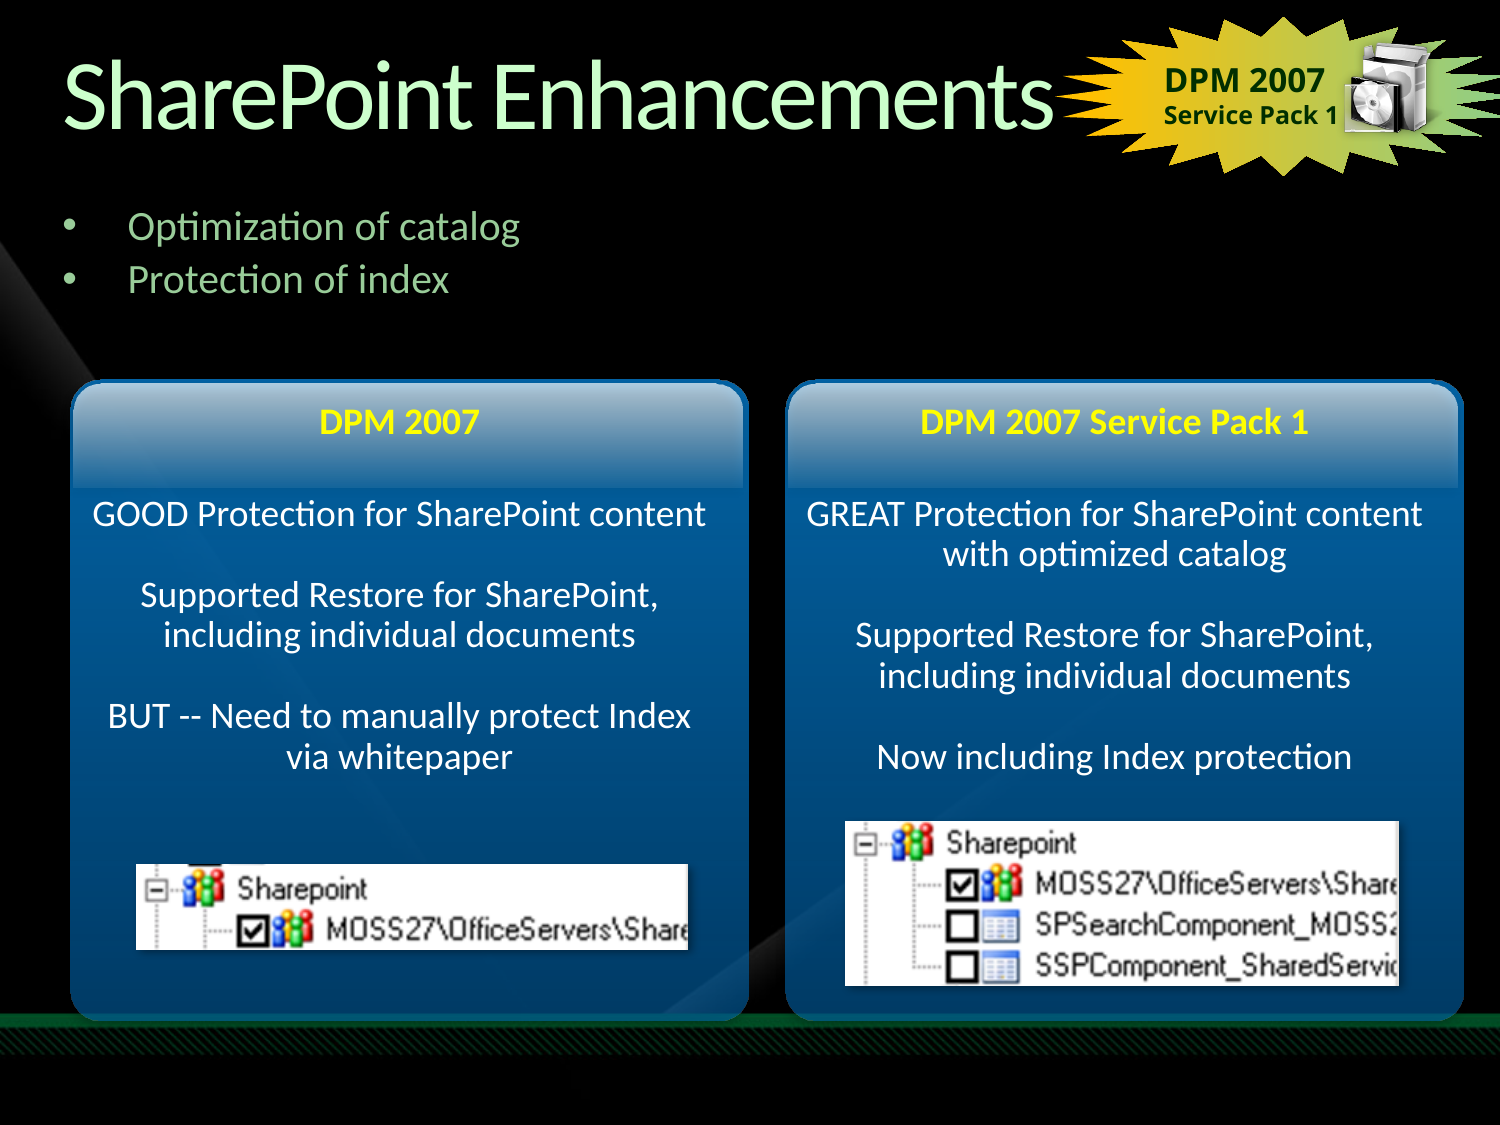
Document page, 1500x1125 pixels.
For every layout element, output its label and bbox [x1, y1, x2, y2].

title [62, 42, 1054, 134]
list [62, 204, 1139, 306]
text_box [818, 16, 1500, 207]
picture [0, 0, 1500, 1125]
text_box [783, 379, 1464, 1021]
text_box [68, 379, 749, 1021]
